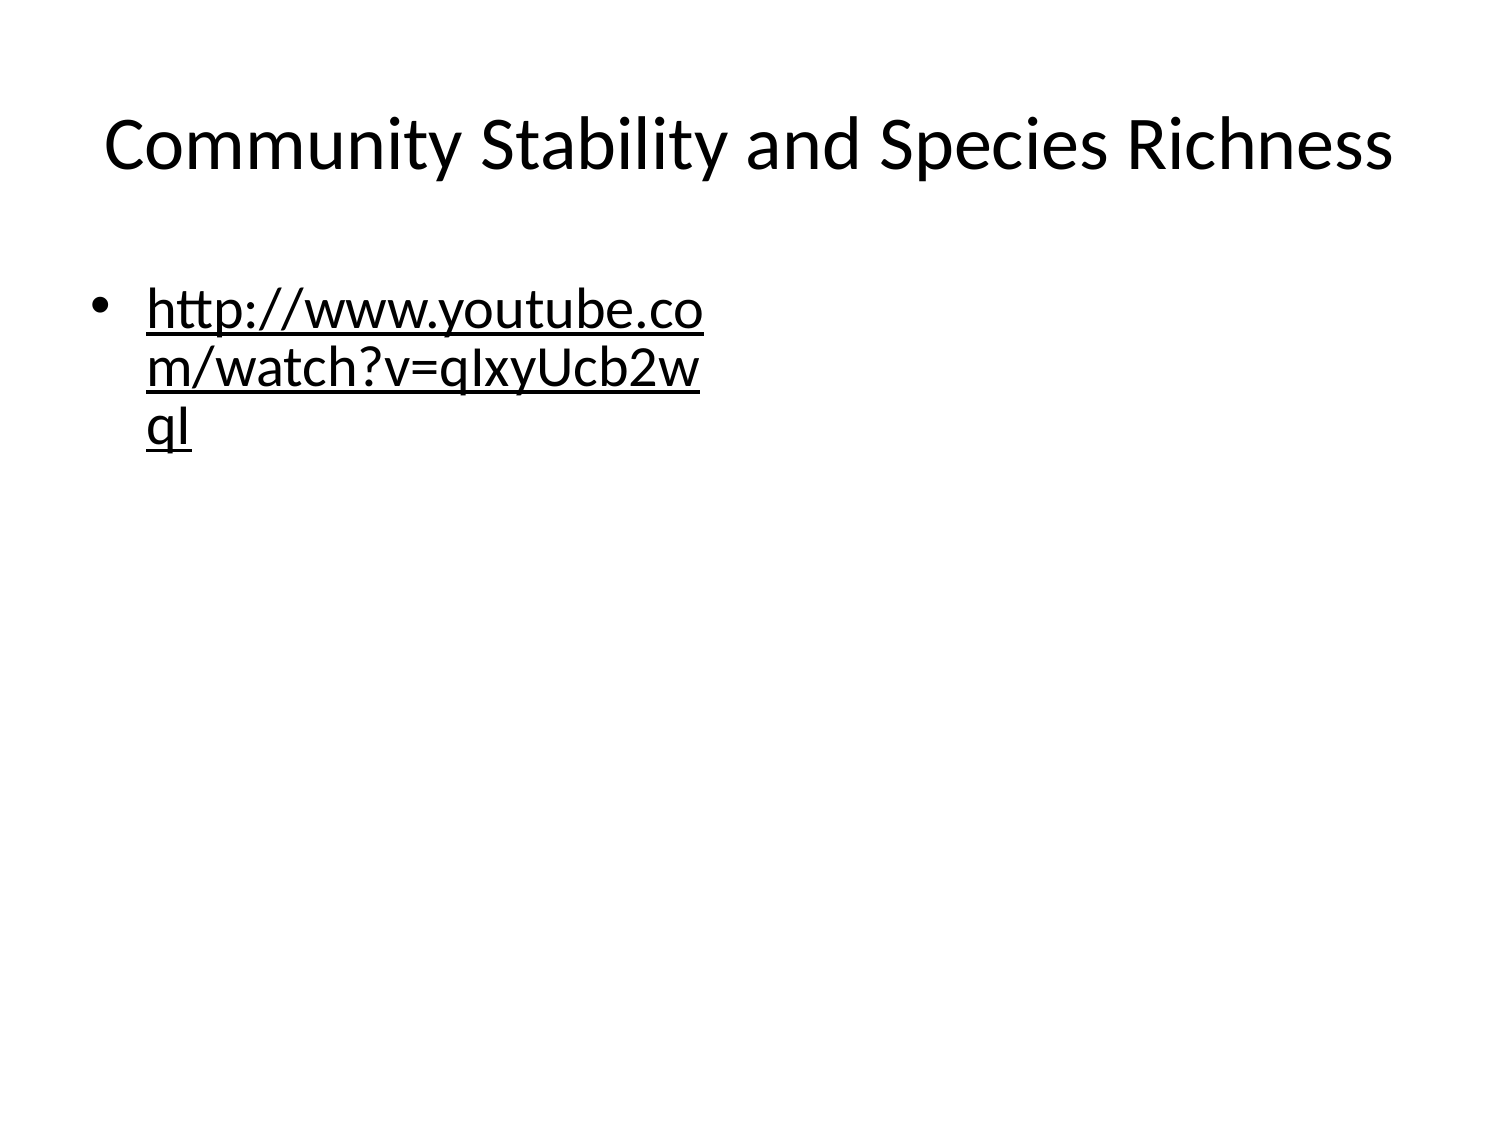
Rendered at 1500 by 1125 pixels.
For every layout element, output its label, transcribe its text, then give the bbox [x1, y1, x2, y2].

title Community Stability and Species Richness [75, 45, 1425, 233]
list http://www.youtube.com/watch?v=qIxyUcb2wqI [75, 262, 738, 1005]
